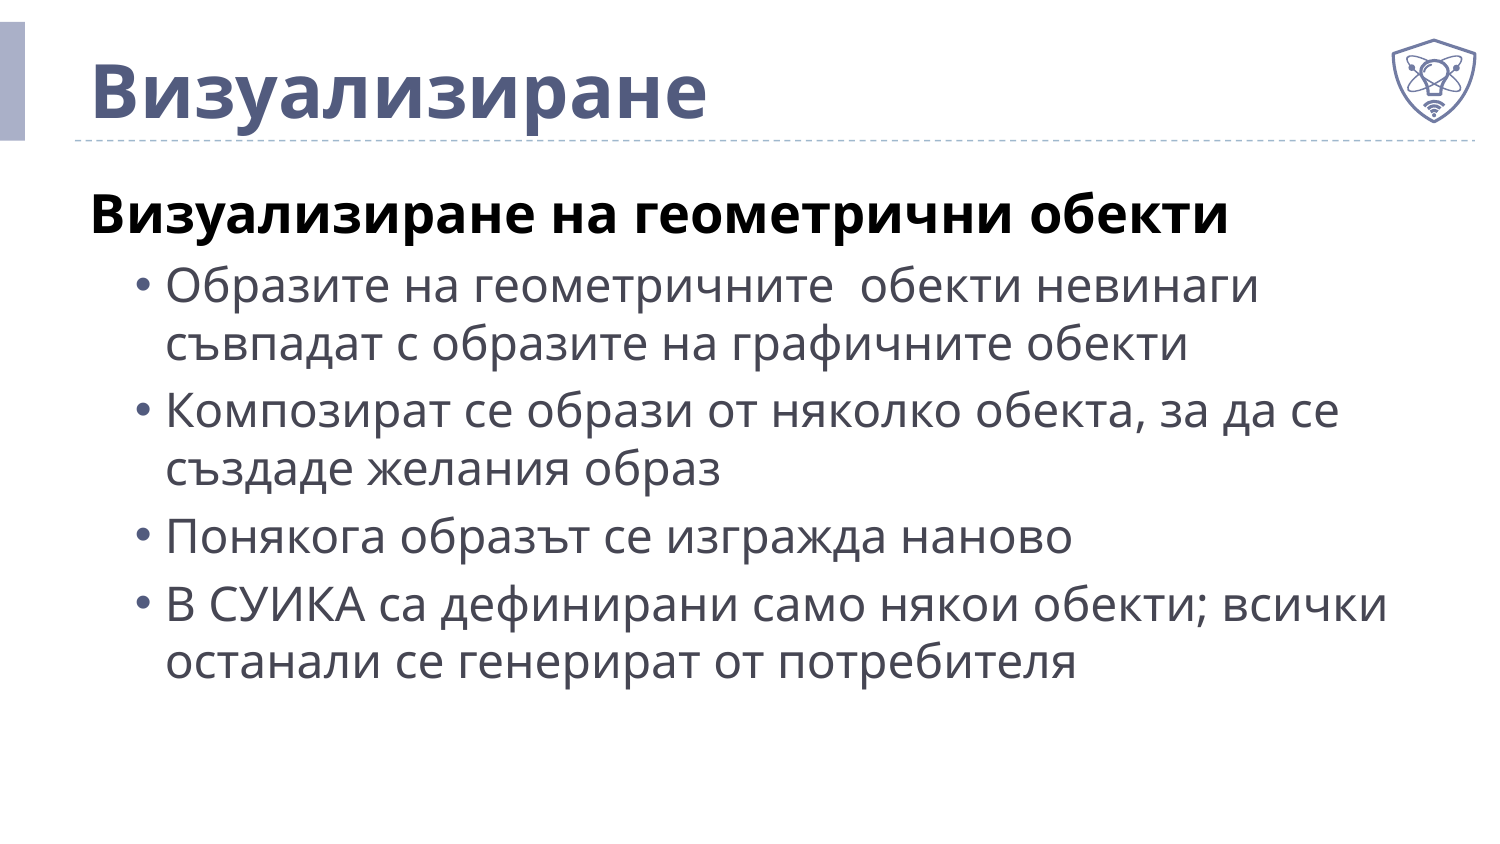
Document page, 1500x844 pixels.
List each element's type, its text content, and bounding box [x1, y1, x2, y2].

list Визуализиране на геометрични обекти Образите на геометричните обекти невинаги съвпадат с образите на графичните обекти Композират се образи от няколко обекта, за да се създаде желания образ Понякога образът се изгражда наново В СУИКА са дефинирани само някои обекти; всички останали се генерират от потребителя [75, 171, 1475, 835]
title Визуализиране [75, 18, 1475, 141]
